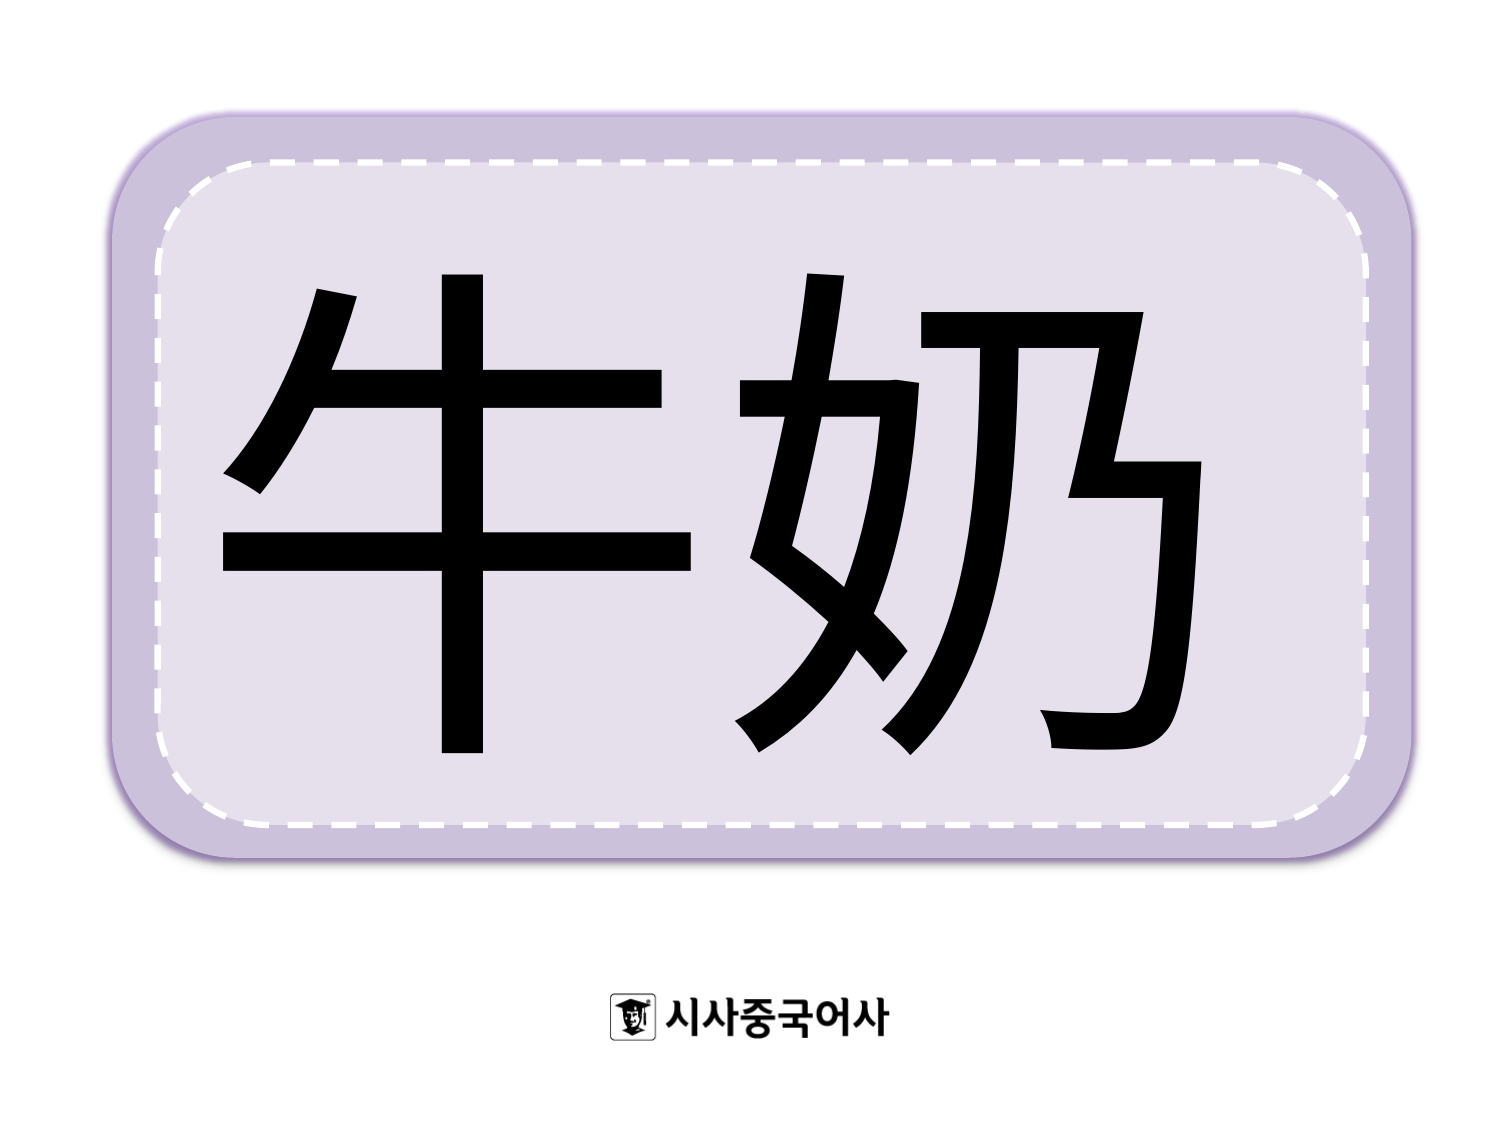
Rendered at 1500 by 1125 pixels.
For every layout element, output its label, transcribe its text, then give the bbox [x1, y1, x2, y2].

text_box [162, 160, 1371, 824]
picture [602, 987, 898, 1047]
text_box 牛奶 [171, 172, 1380, 836]
